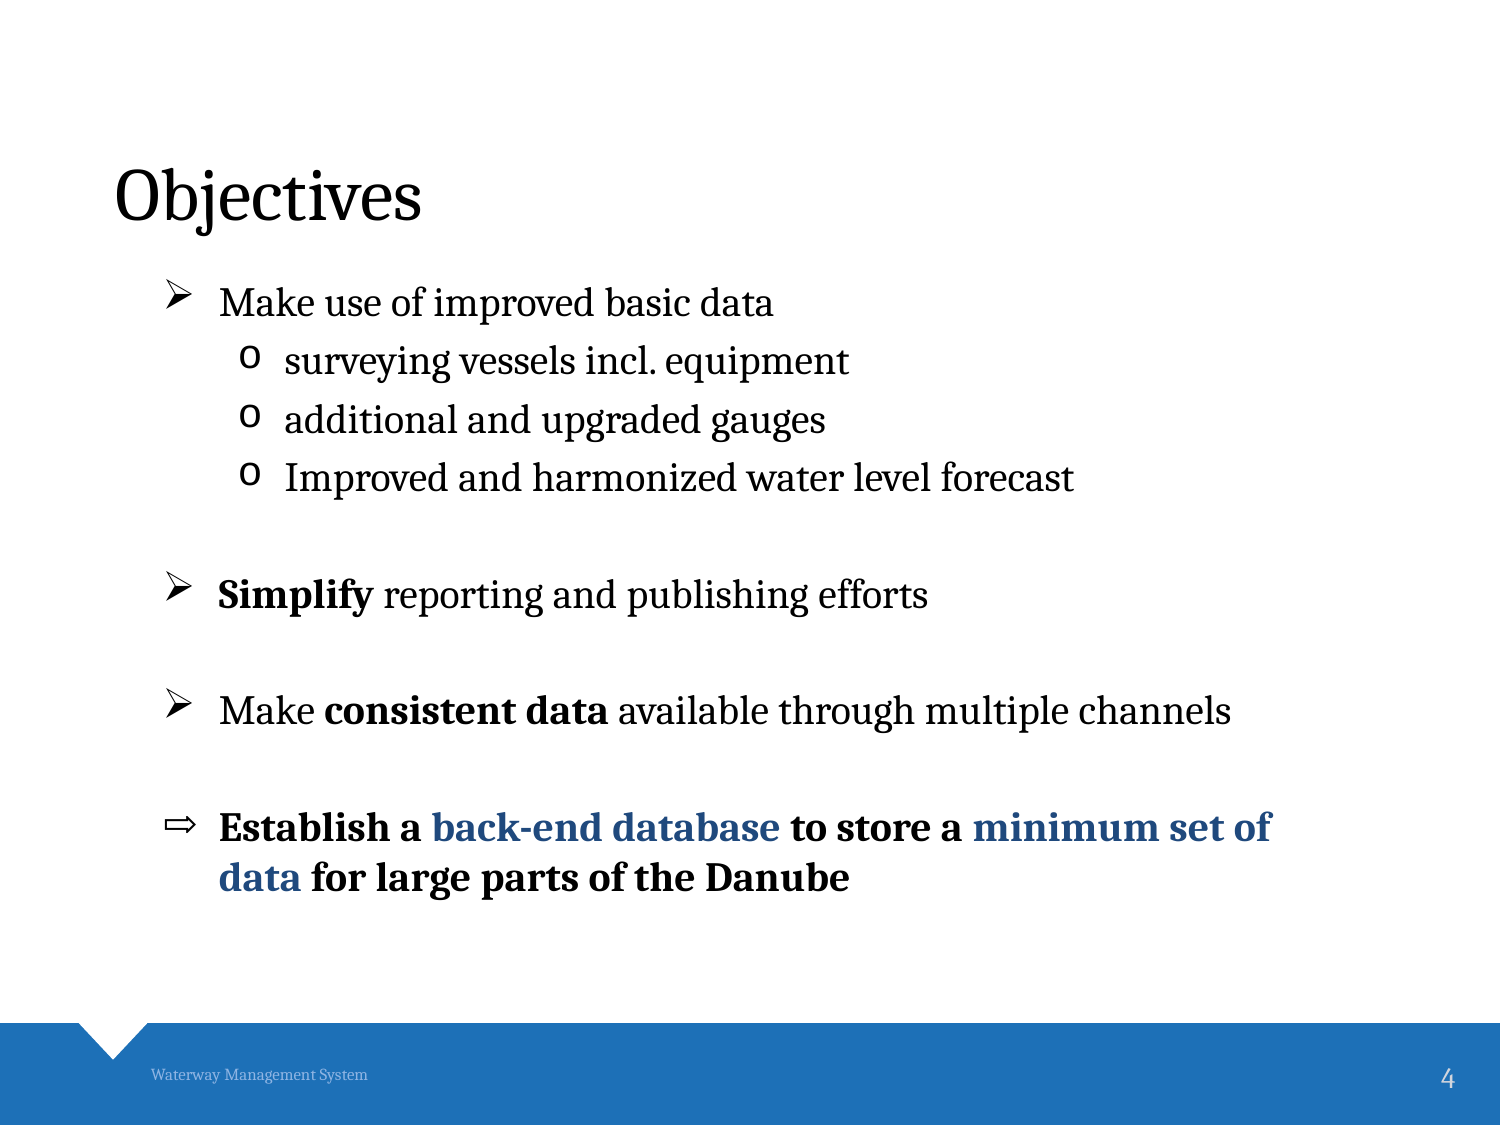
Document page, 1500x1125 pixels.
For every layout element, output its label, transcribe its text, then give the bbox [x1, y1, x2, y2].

list Make use of improved basic data surveying vessels incl. equipment additional and upgraded gauges Improved and harmonized water level forecast Simplify reporting and publishing efforts Make consistent data available through multiple channels Establish a back-end database to store a minimum set of data for large parts of the Danube [147, 267, 1353, 1005]
title Objectives [100, 137, 1353, 244]
slide_number 4 [1120, 1059, 1471, 1094]
list Waterway Management System [135, 1056, 815, 1092]
